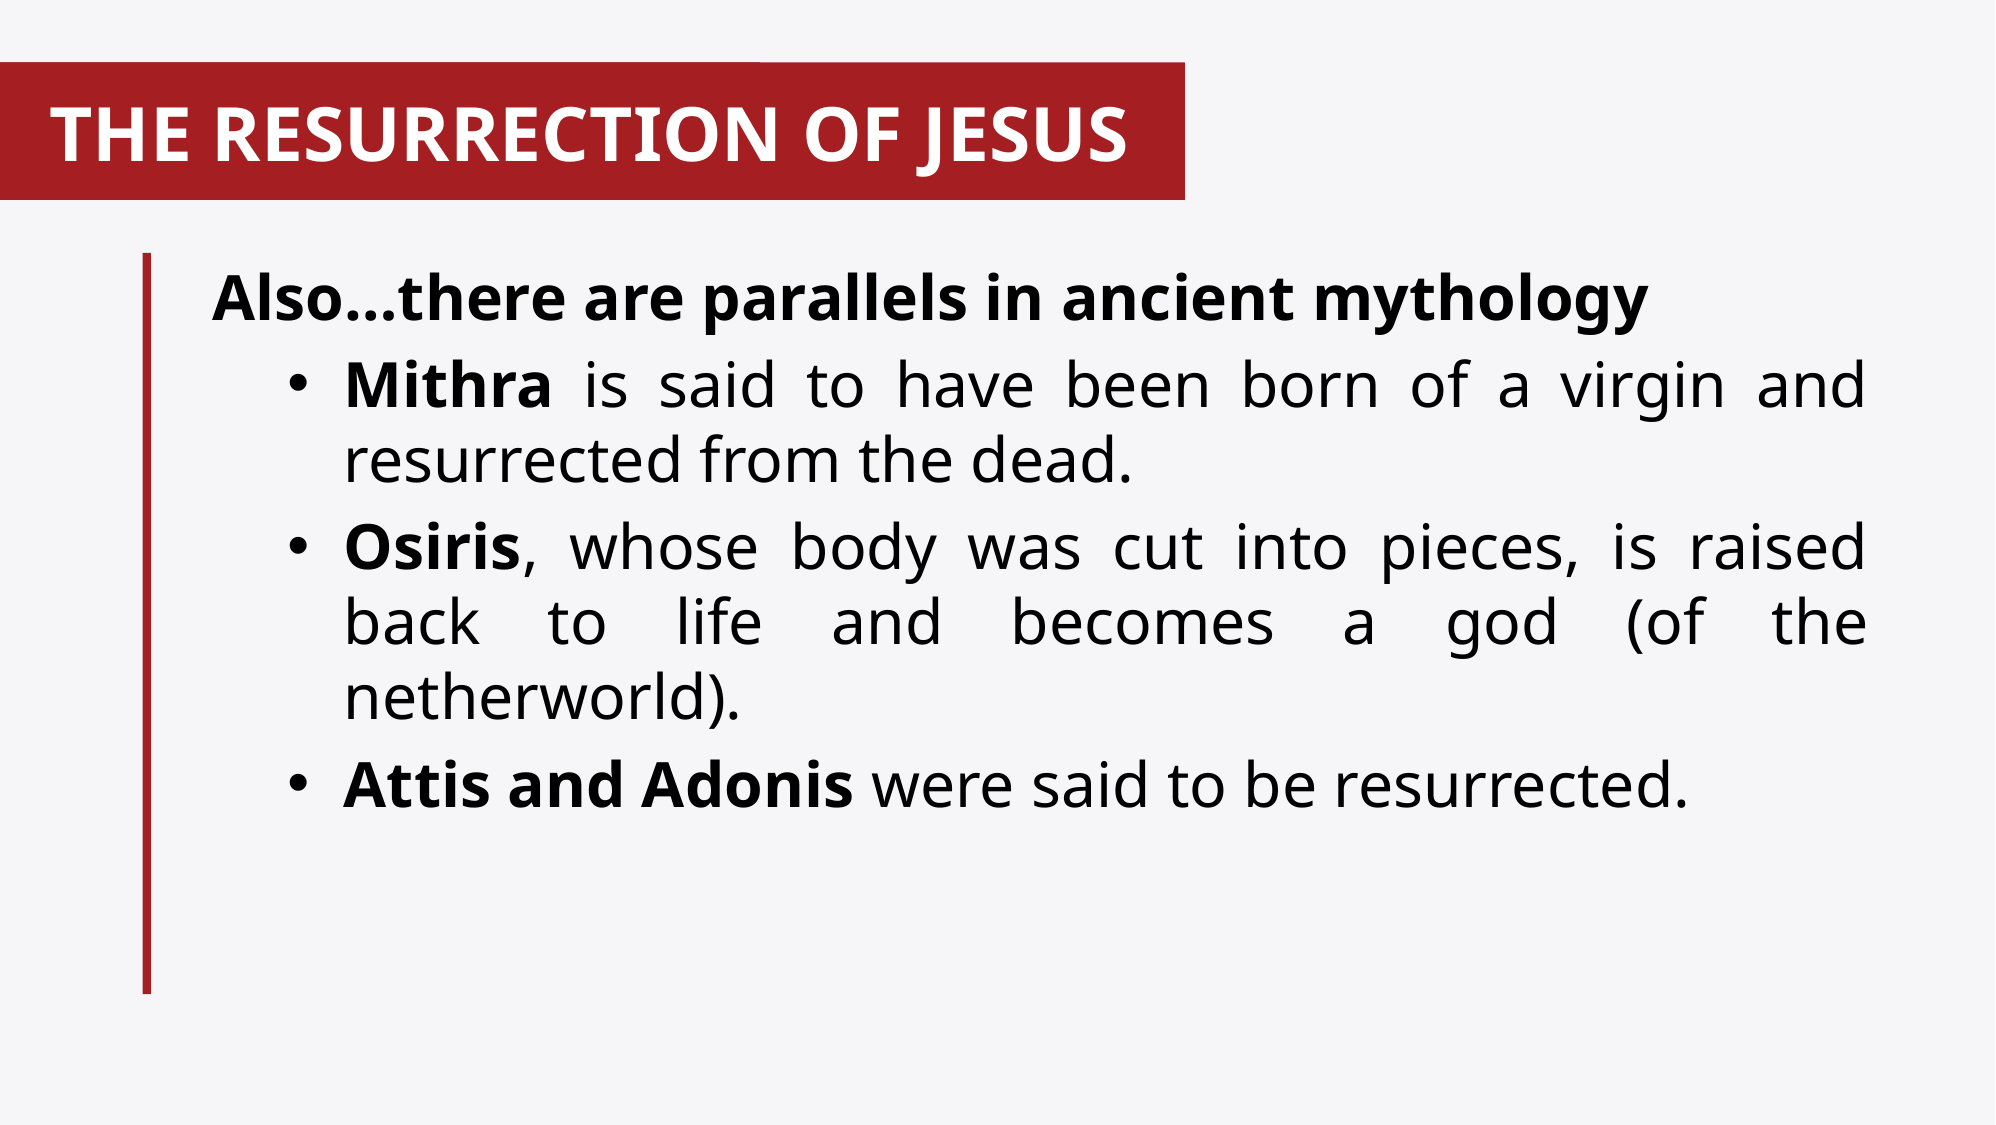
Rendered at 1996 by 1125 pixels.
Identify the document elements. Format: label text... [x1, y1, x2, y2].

text_box THE RESURRECTION OF JESUS [0, 62, 1185, 200]
subtitle Also…there are parallels in ancient mythology Mithra is said to have been born of a virgin and resurrected from the dead. Osiris, whose body was cut into pieces, is raised back to life and becomes a god (of the netherworld). Attis and Adonis were said to be resurrected. [197, 249, 1885, 1125]
